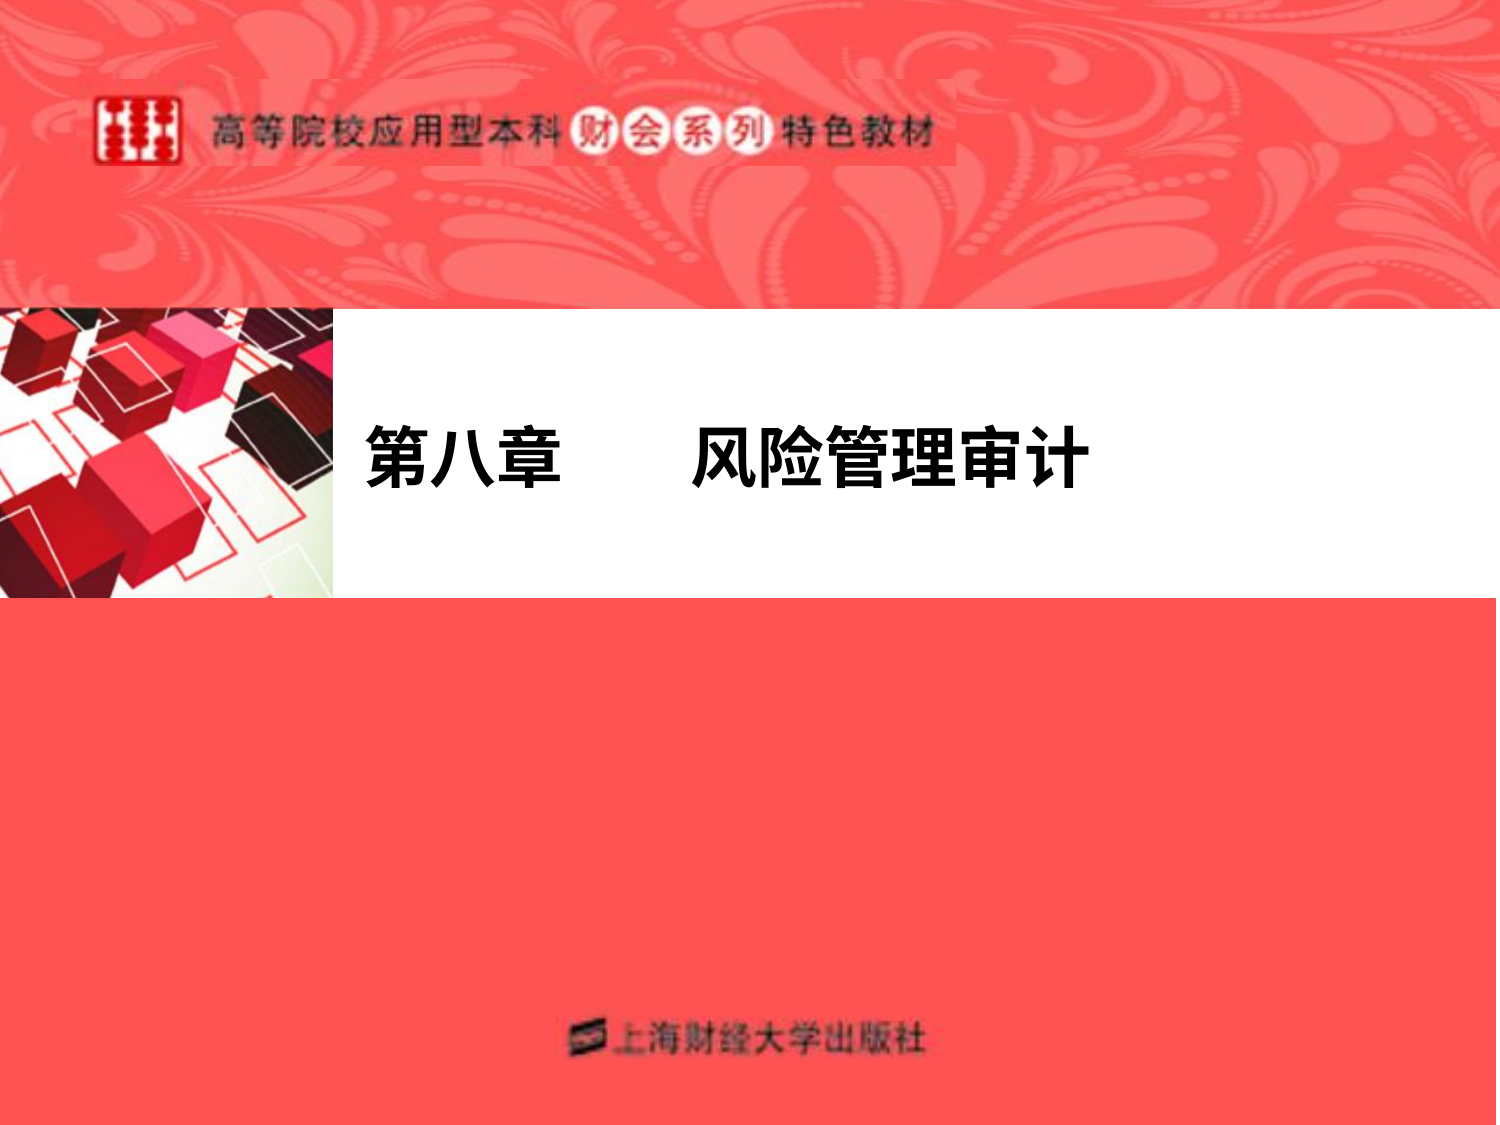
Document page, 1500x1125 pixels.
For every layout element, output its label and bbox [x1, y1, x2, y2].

text_box [0, 0, 1500, 1125]
